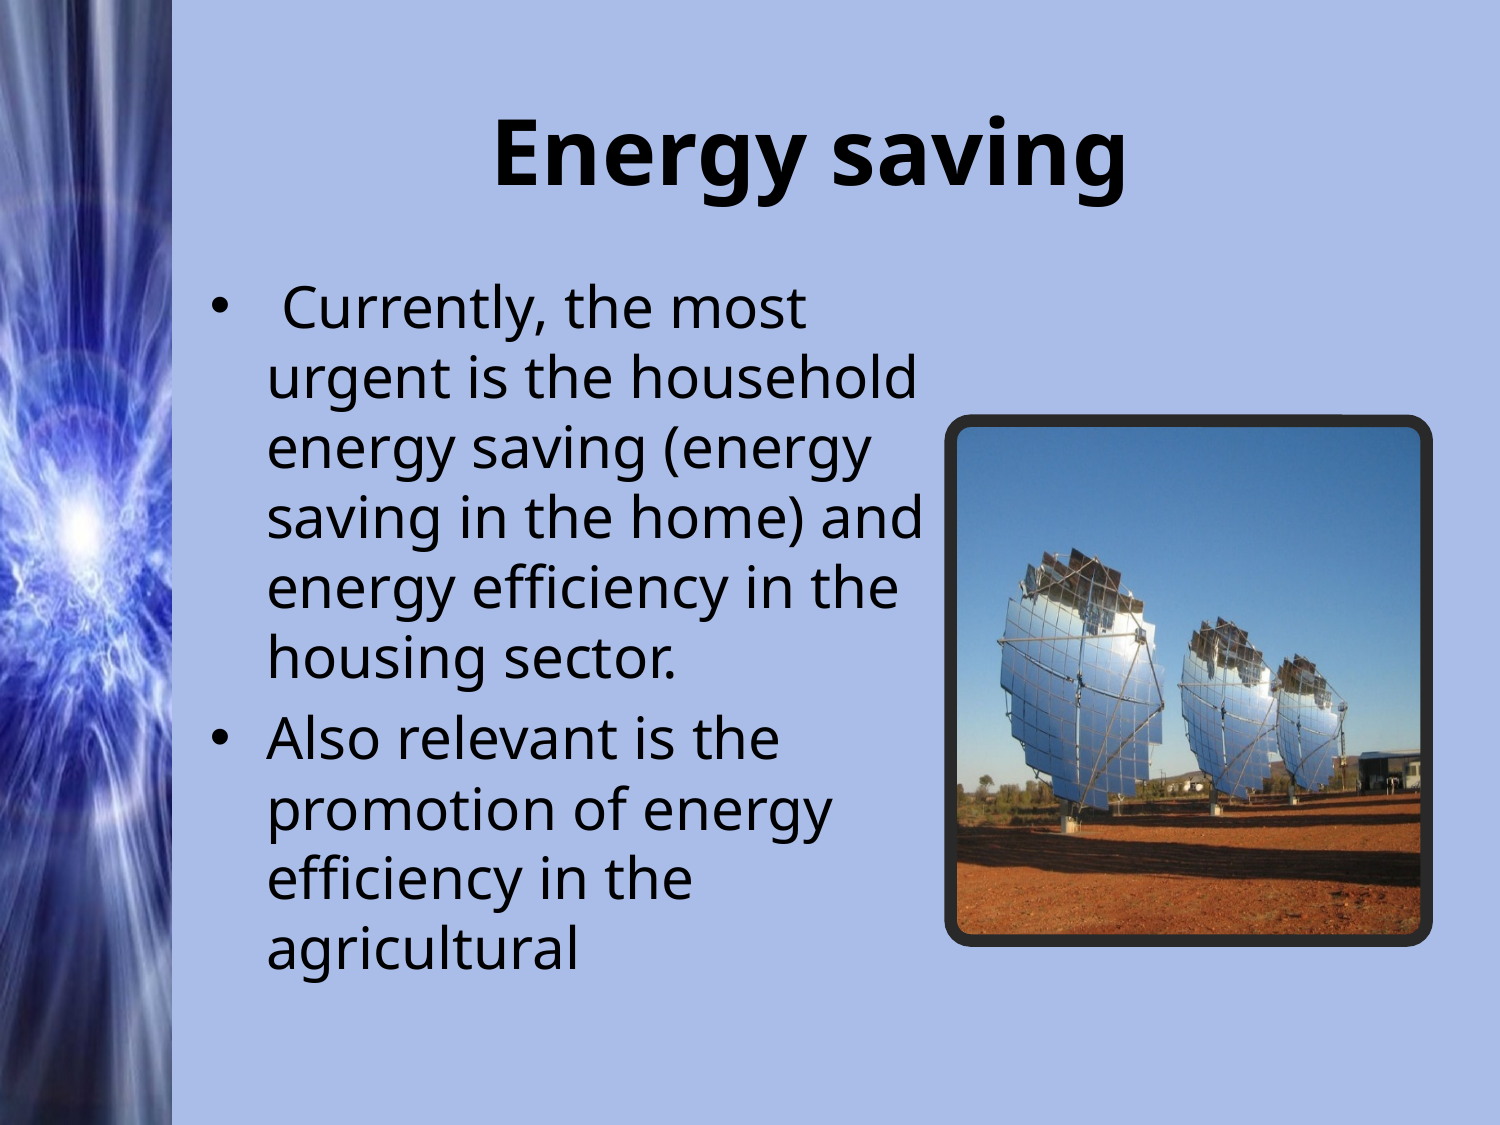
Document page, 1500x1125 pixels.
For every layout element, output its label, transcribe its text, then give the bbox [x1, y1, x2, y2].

title Energy saving [194, 54, 1427, 243]
picture [0, 0, 1500, 1125]
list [950, 420, 1427, 941]
list Currently, the most urgent is the household energy saving (energy saving in the home) and energy efficiency in the housing sector. Also relevant is the promotion of energy efficiency in the agricultural [194, 262, 987, 1083]
